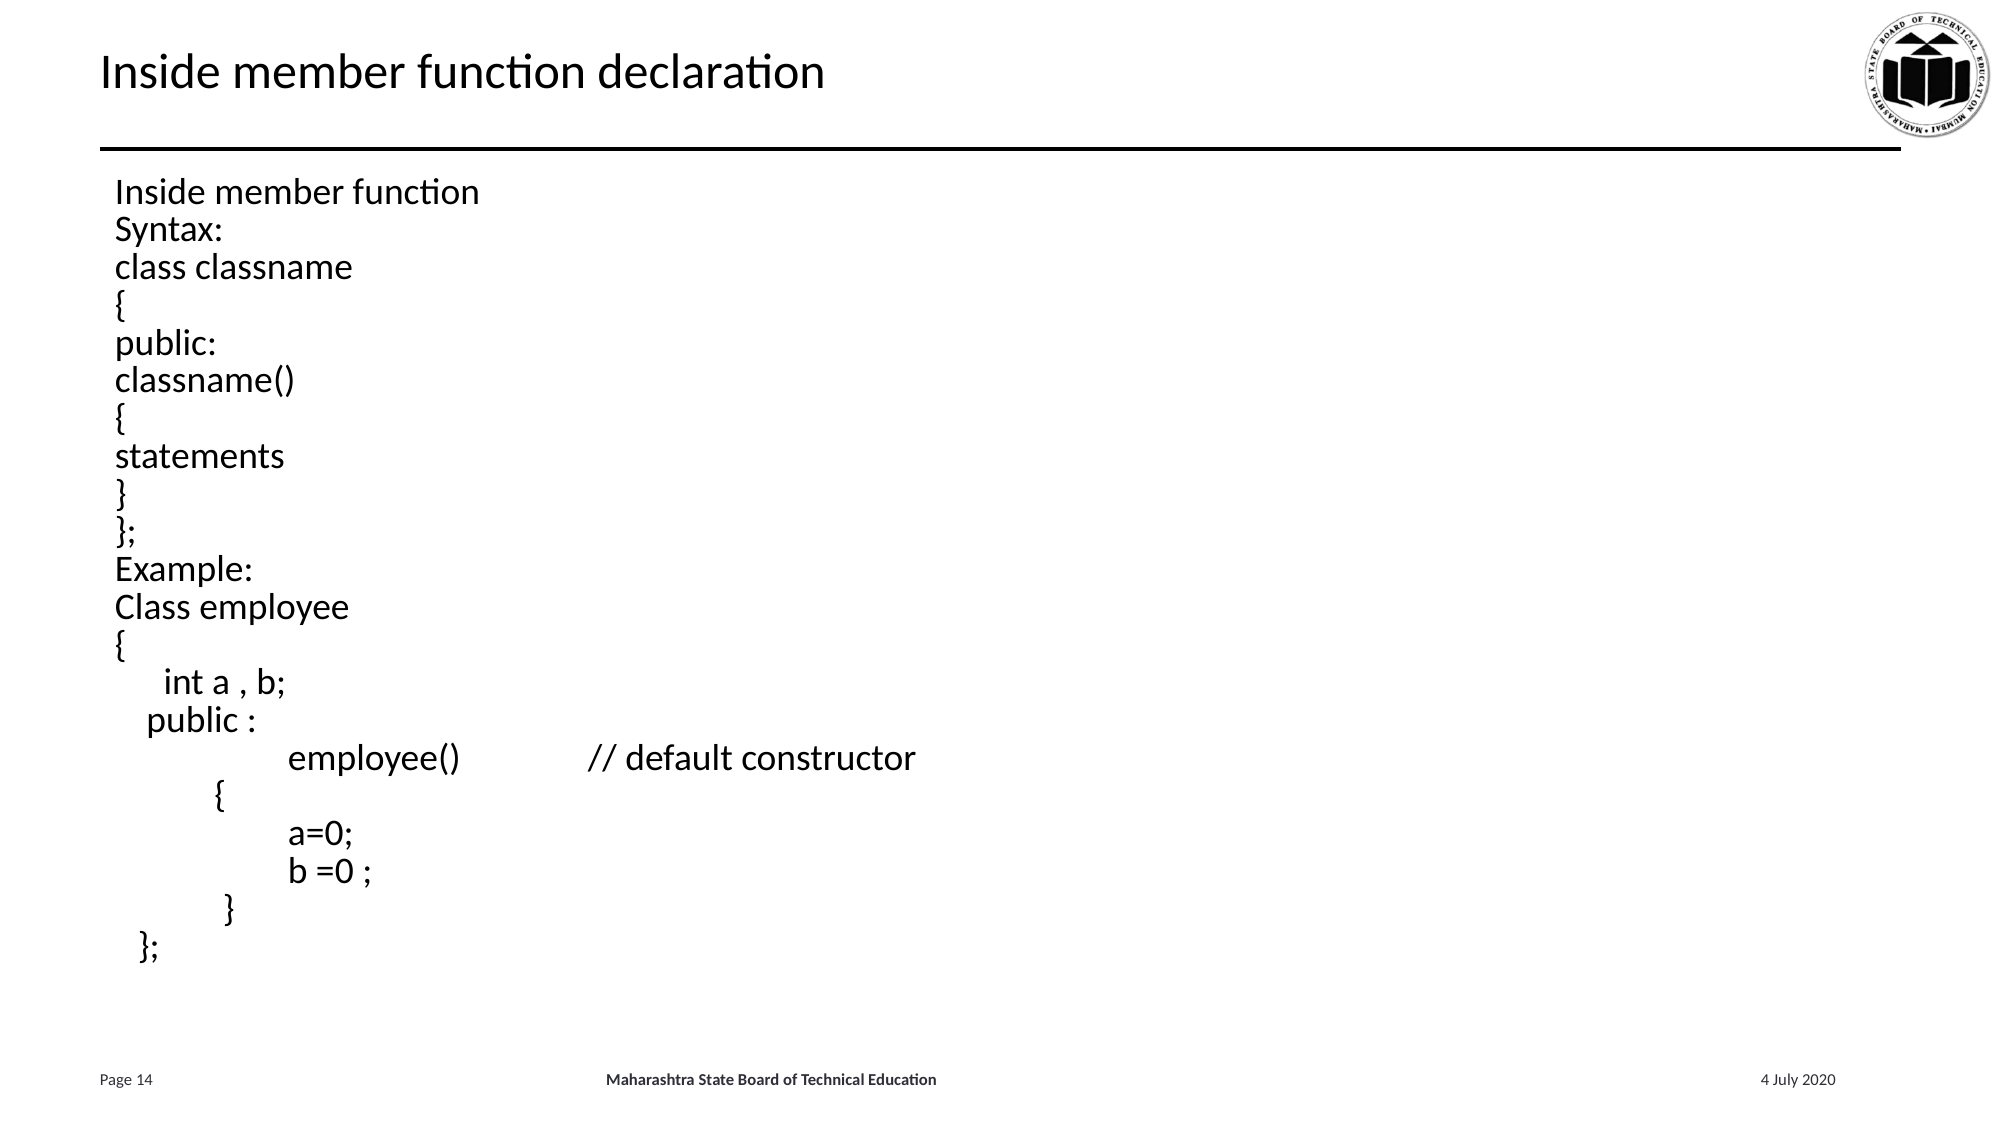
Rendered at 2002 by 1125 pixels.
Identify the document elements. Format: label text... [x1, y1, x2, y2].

picture [1852, 0, 2001, 149]
table_header Inside member function Syntax: class classname { public: classname() { statements } }; Example: Class employee { int a , b; public : employee() // default constructor { a=0; b =0 ; } }; [100, 168, 1927, 1125]
title Inside member function declaration [100, 48, 1901, 146]
